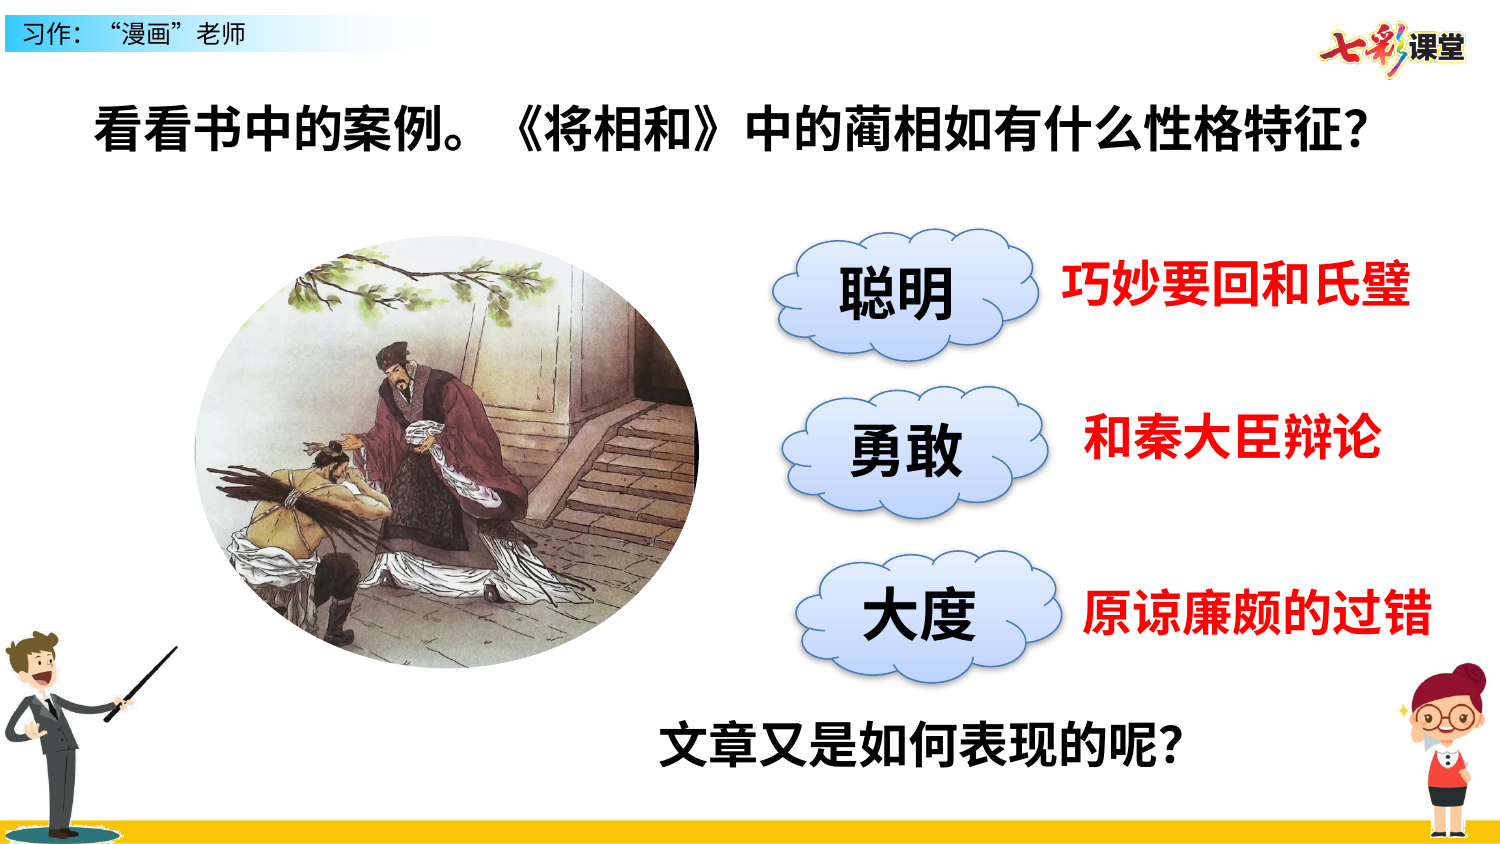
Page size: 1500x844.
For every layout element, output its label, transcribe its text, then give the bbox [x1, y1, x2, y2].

text_box 原谅廉颇的过错 [1068, 573, 1454, 649]
text_box 聪明 [772, 228, 1040, 362]
text_box 文章又是如何表现的呢？ [613, 706, 1255, 781]
text_box 和秦大臣辩论 [1068, 398, 1455, 474]
text_box 看看书中的案例。《将相和》中的蔺相如有什么性格特征？ [78, 90, 1487, 166]
text_box 巧妙要回和氏璧 [1046, 244, 1454, 320]
text_box 勇敢 [781, 385, 1049, 520]
picture [1316, 20, 1468, 80]
picture [1335, 643, 1500, 844]
picture [194, 235, 700, 669]
picture [5, 631, 178, 844]
text_box 大度 [795, 550, 1063, 684]
